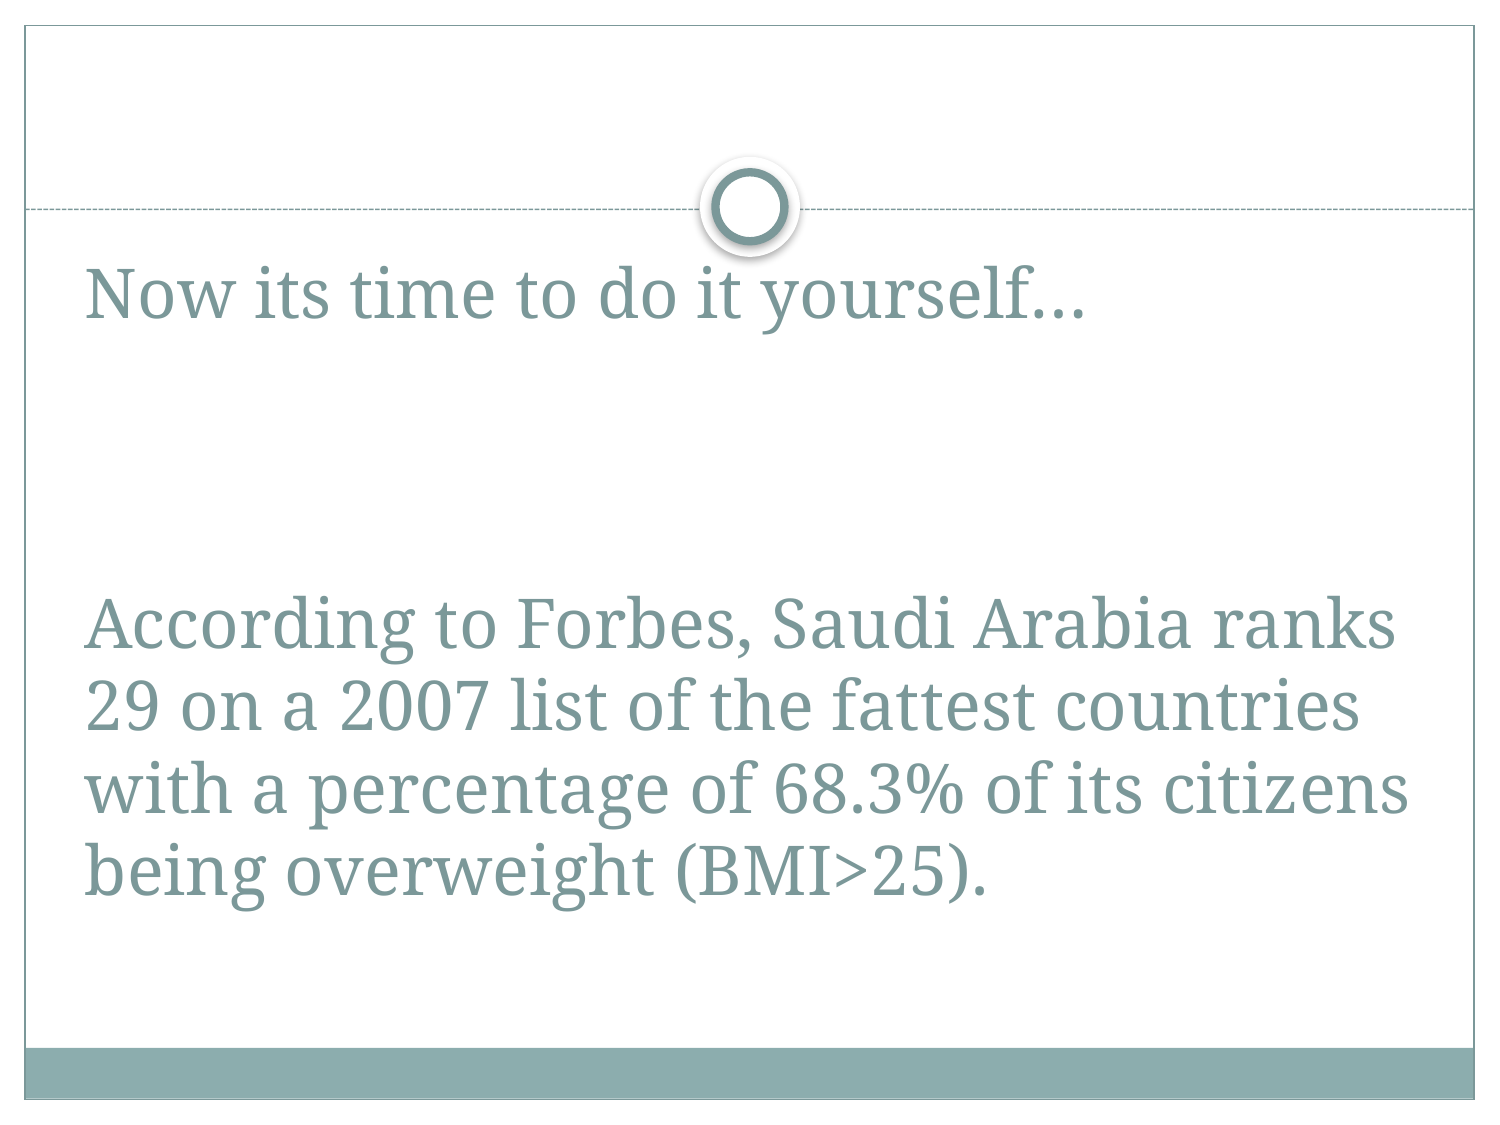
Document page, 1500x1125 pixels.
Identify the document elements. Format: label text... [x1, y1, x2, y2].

title Now its time to do it yourself… According to Forbes, Saudi Arabia ranks 29 on a 2007 list of the fattest countries with a percentage of 68.3% of its citizens being overweight (BMI>25). [70, 231, 1436, 917]
